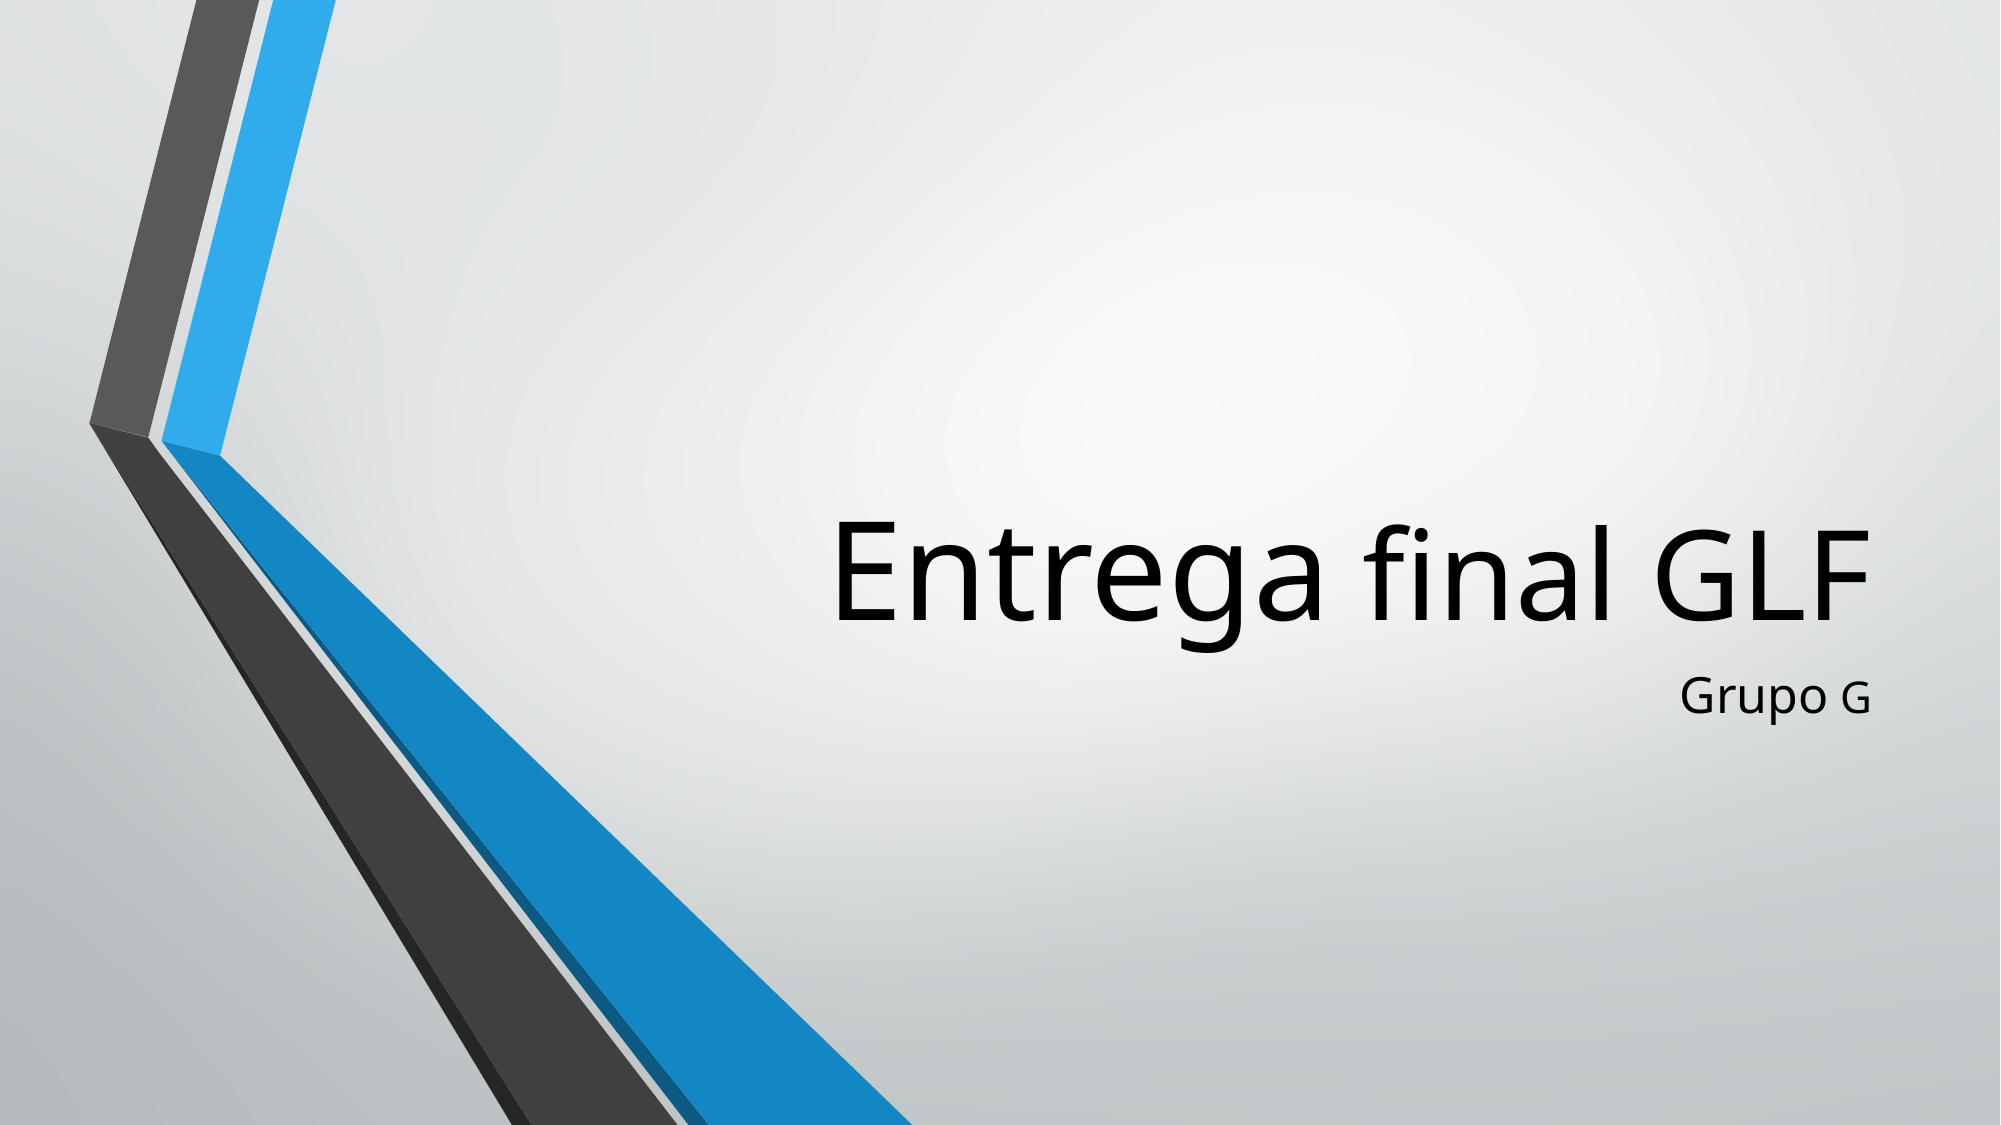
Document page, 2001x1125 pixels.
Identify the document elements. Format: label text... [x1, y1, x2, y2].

subtitle Grupo G [740, 655, 1887, 884]
title Entrega final GLF [480, 226, 1887, 656]
